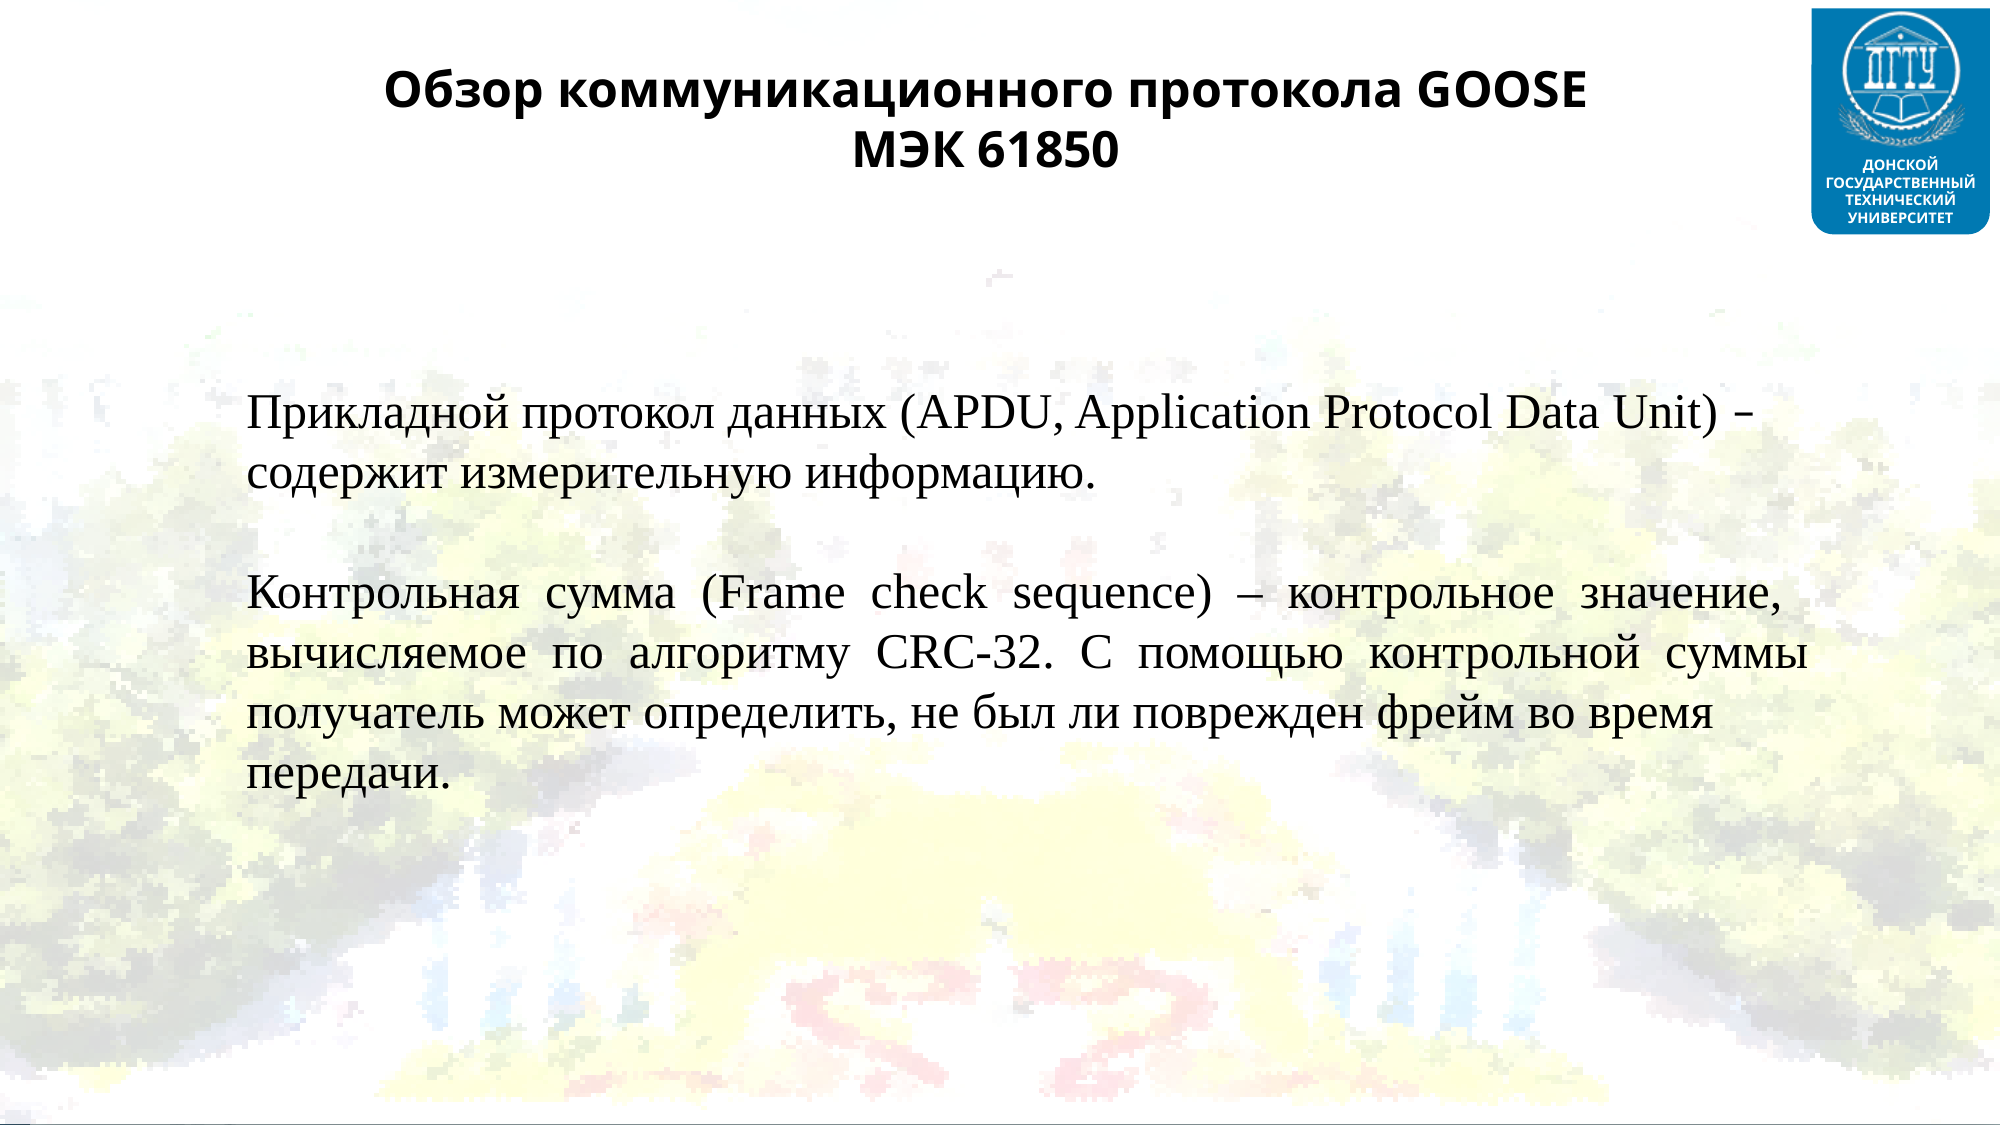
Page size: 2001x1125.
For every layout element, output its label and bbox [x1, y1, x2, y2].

text_box [1801, 8, 2000, 236]
picture [0, 0, 2000, 1125]
